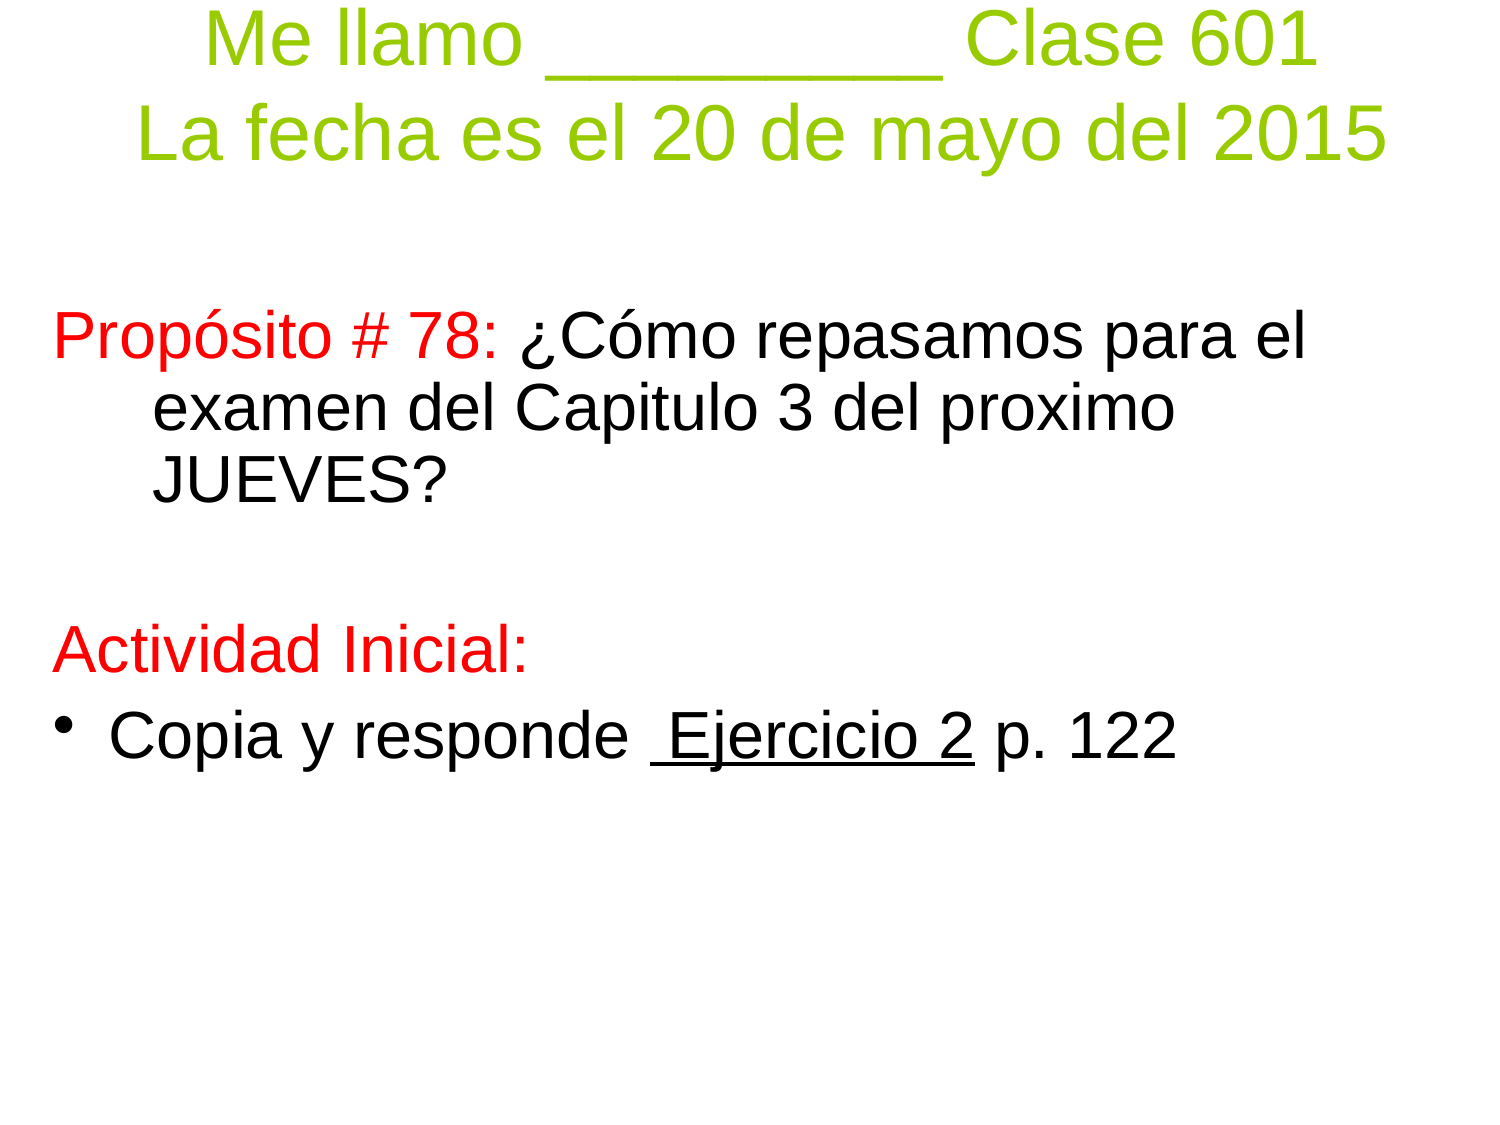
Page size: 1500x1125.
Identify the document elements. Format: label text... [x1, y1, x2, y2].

title Me llamo _________ Clase 601 La fecha es el 20 de mayo del 2015 [0, 0, 1500, 175]
list Propósito # 78: ¿Cómo repasamos para el examen del Capitulo 3 del proximo JUEVES? Actividad Inicial: Copia y responde Ejercicio 2 p. 122 [37, 200, 1463, 1100]
